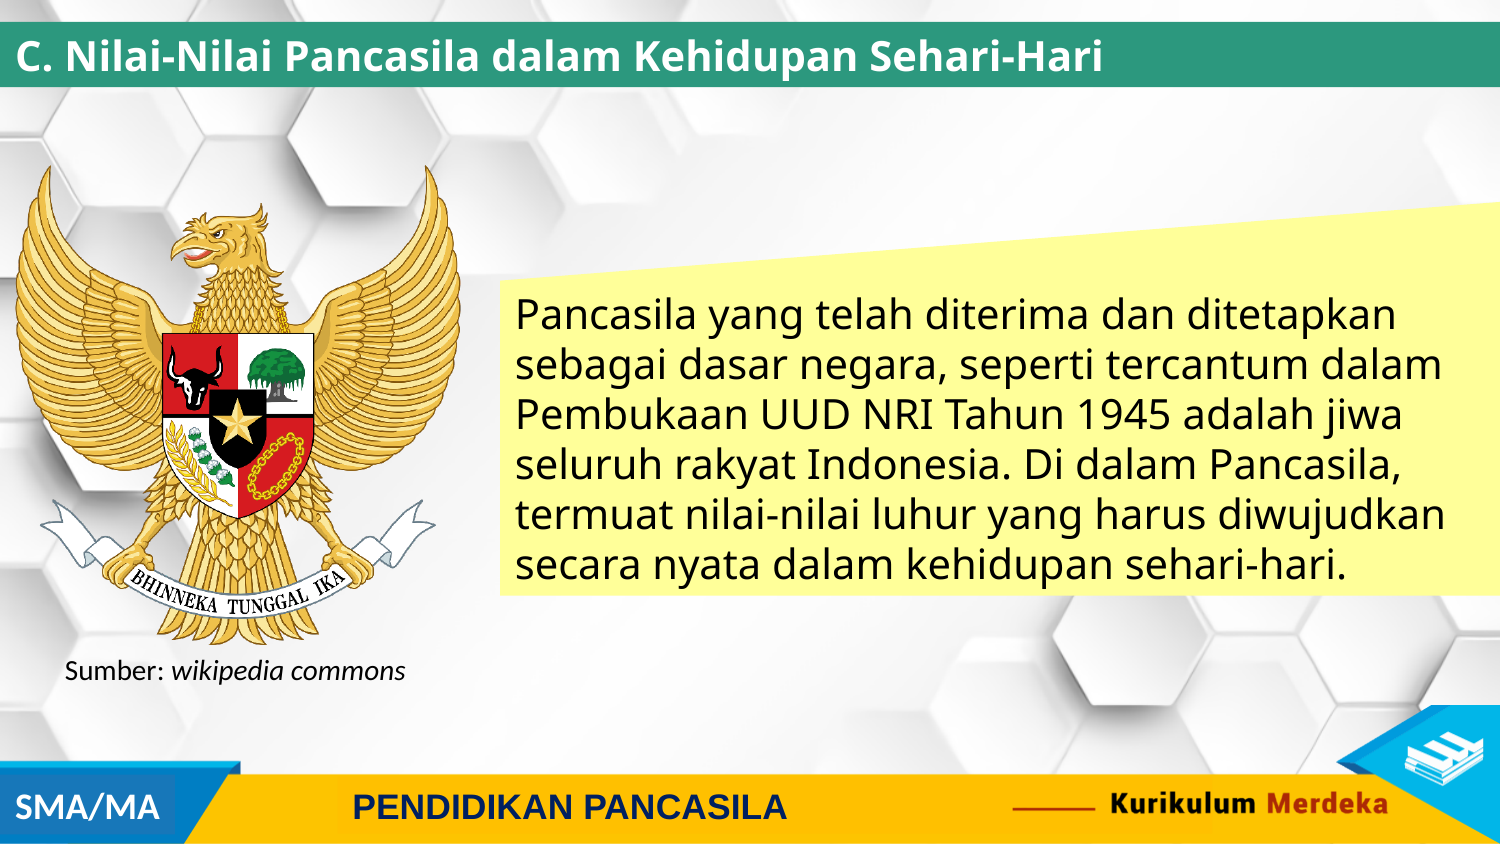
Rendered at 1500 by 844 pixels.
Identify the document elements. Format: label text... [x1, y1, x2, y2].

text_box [0, 705, 1500, 844]
text_box Pancasila yang telah diterima dan ditetapkan sebagai dasar negara, seperti tercantum dalam Pembukaan UUD NRI Tahun 1945 adalah jiwa seluruh rakyat Indonesia. Di dalam Pancasila, termuat nilai-nilai luhur yang harus diwujudkan secara nyata dalam kehidupan sehari-hari. [500, 201, 1500, 596]
text_box Sumber: wikipedia commons [49, 655, 438, 694]
picture [0, 0, 1500, 20]
text_box C. Nilai-Nilai Pancasila dalam Kehidupan Sehari-Hari [0, 20, 1500, 89]
picture [0, 89, 1500, 705]
